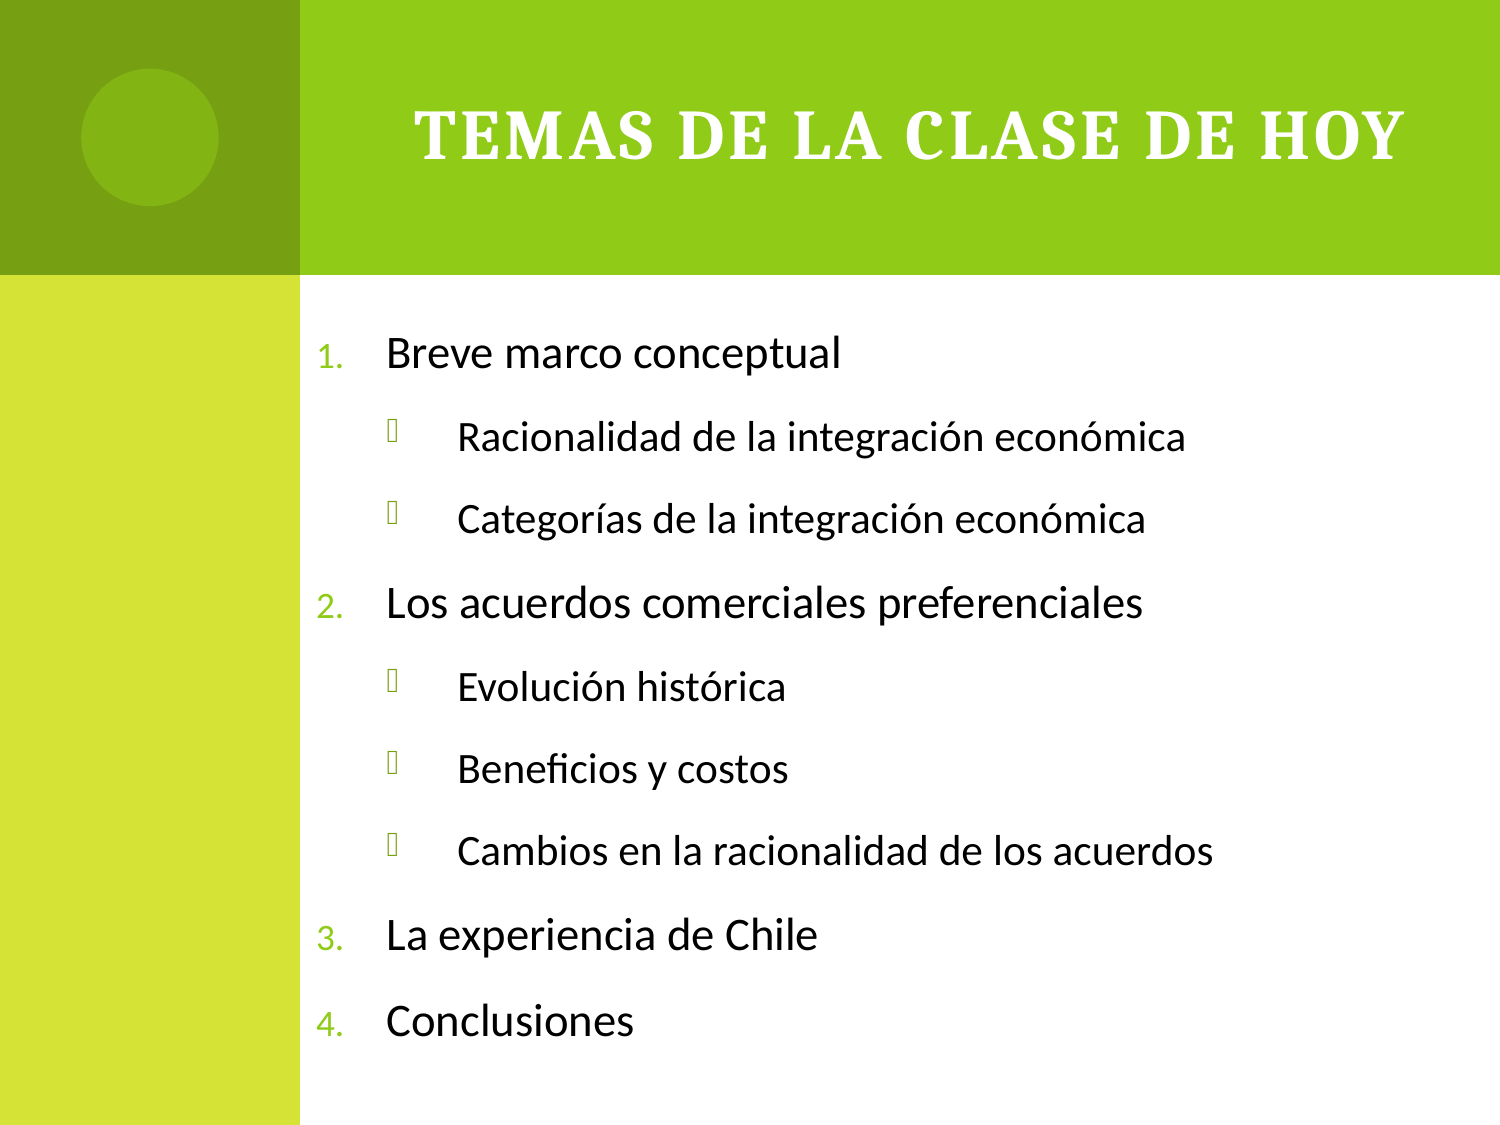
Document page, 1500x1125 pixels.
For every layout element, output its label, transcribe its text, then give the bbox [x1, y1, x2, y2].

list Breve marco conceptual Racionalidad de la integración económica Categorías de la integración económica Los acuerdos comerciales preferenciales Evolución histórica Beneficios y costos Cambios en la racionalidad de los acuerdos La experiencia de Chile Conclusiones [301, 314, 1471, 1059]
title Temas de la clase de hoy [399, 37, 1425, 225]
